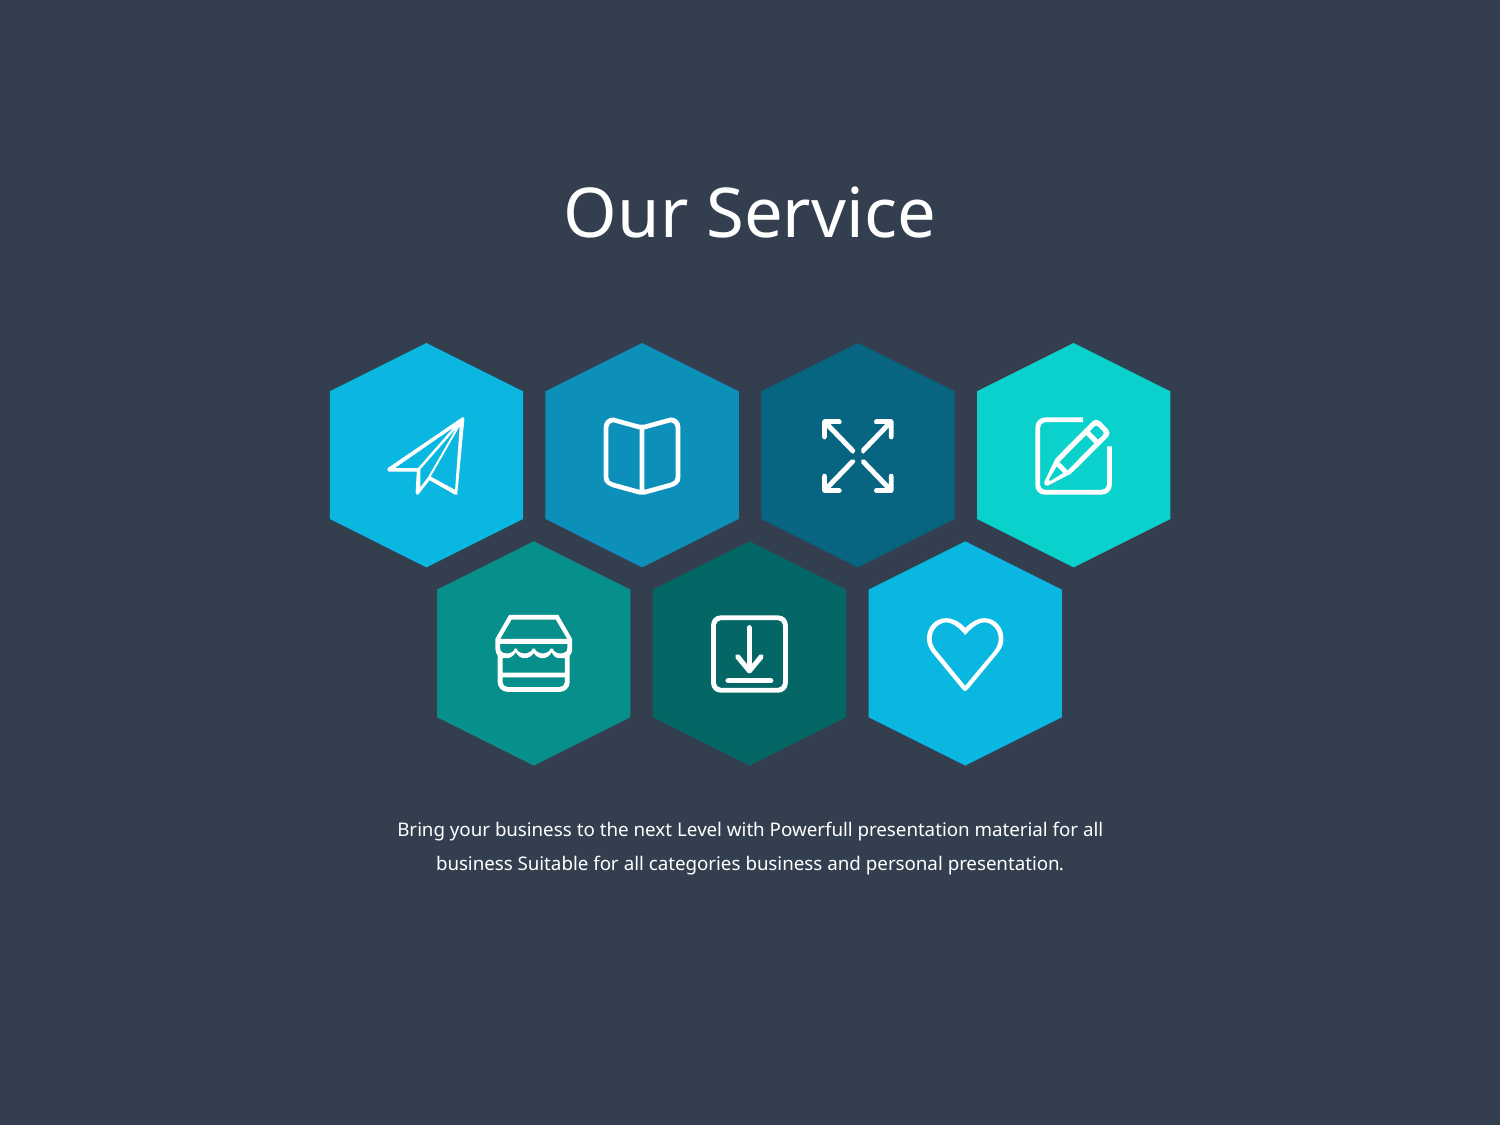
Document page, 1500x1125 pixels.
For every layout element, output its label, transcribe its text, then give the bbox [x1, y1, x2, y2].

text_box [760, 341, 956, 569]
text_box Bring your business to the next Level with Powerfull presentation material for all business Suitable for all categories business and personal presentation. [355, 799, 1145, 882]
text_box [328, 341, 525, 569]
text_box [822, 419, 856, 454]
text_box [495, 614, 573, 692]
text_box [861, 459, 894, 493]
text_box [861, 419, 894, 454]
text_box [867, 540, 1063, 767]
text_box [926, 618, 1004, 691]
text_box [975, 341, 1172, 569]
text_box [387, 417, 465, 495]
text_box [822, 459, 856, 493]
text_box [436, 540, 632, 767]
text_box [711, 615, 788, 693]
text_box [651, 540, 848, 767]
text_box Our Service [549, 161, 951, 259]
text_box [603, 417, 681, 495]
text_box [1035, 417, 1112, 495]
text_box [544, 341, 740, 569]
